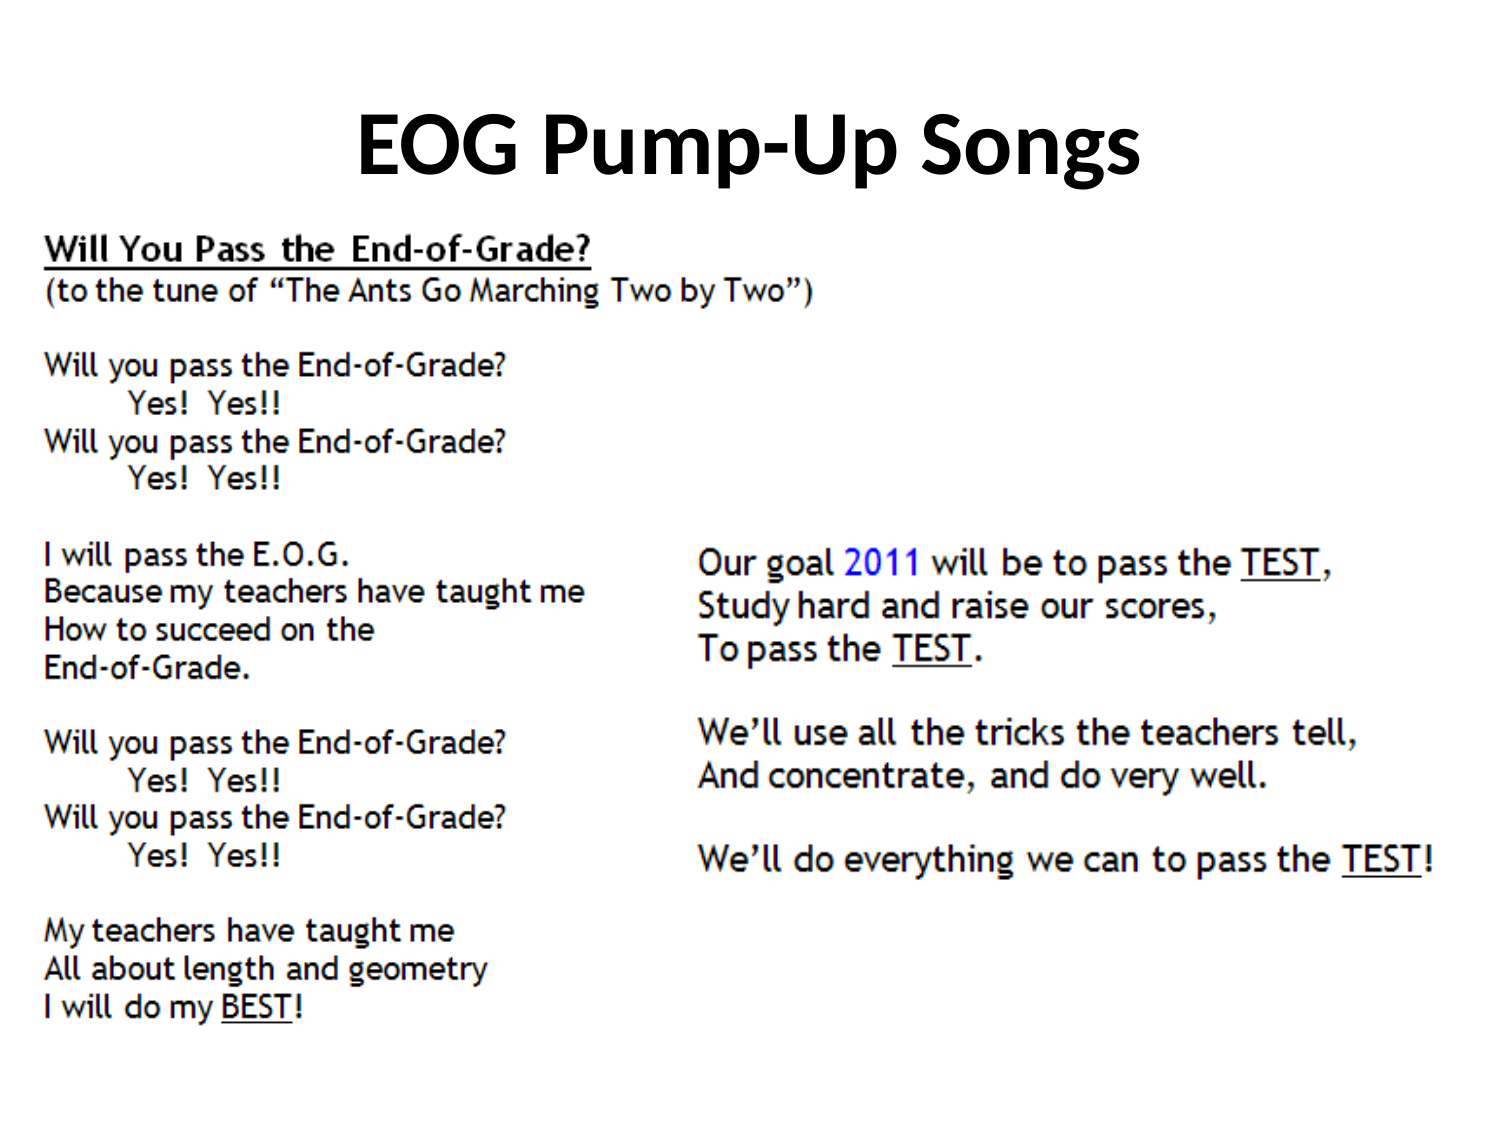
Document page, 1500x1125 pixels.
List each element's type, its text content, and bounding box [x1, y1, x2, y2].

picture [31, 212, 1500, 1088]
title EOG Pump-Up Songs [75, 24, 1425, 250]
